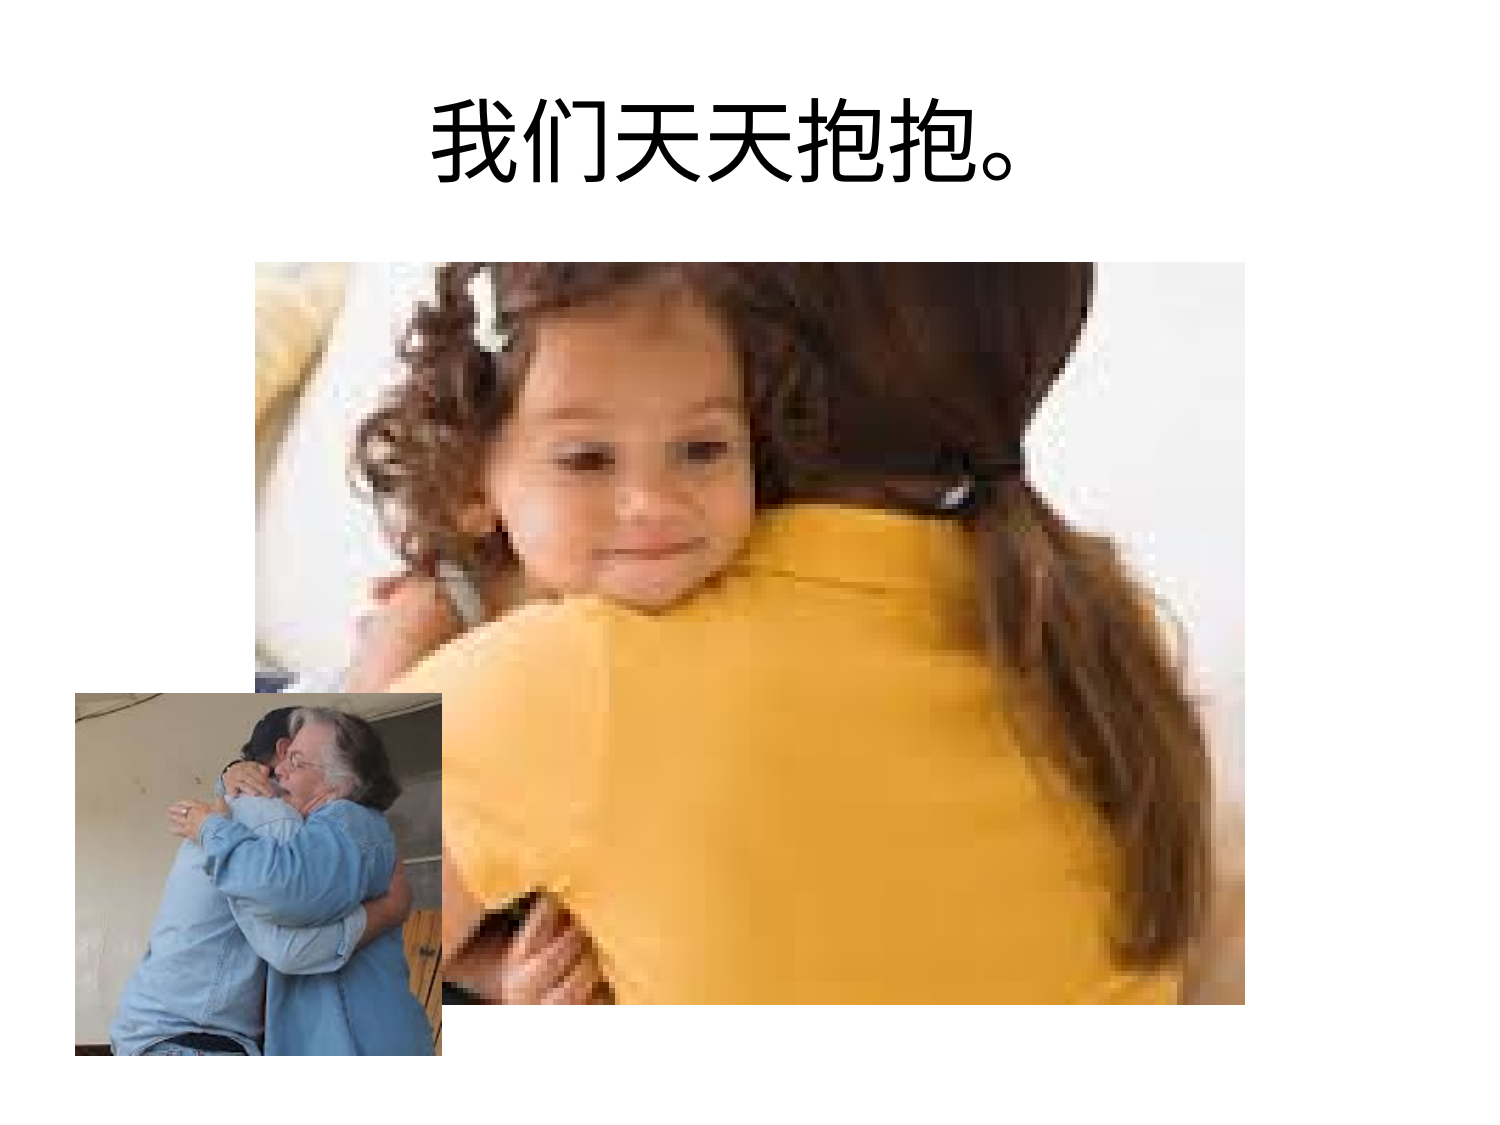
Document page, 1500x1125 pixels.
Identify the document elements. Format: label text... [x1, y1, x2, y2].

title 我们天天抱抱。 [75, 45, 1425, 233]
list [74, 262, 1426, 1006]
picture [74, 692, 442, 1056]
